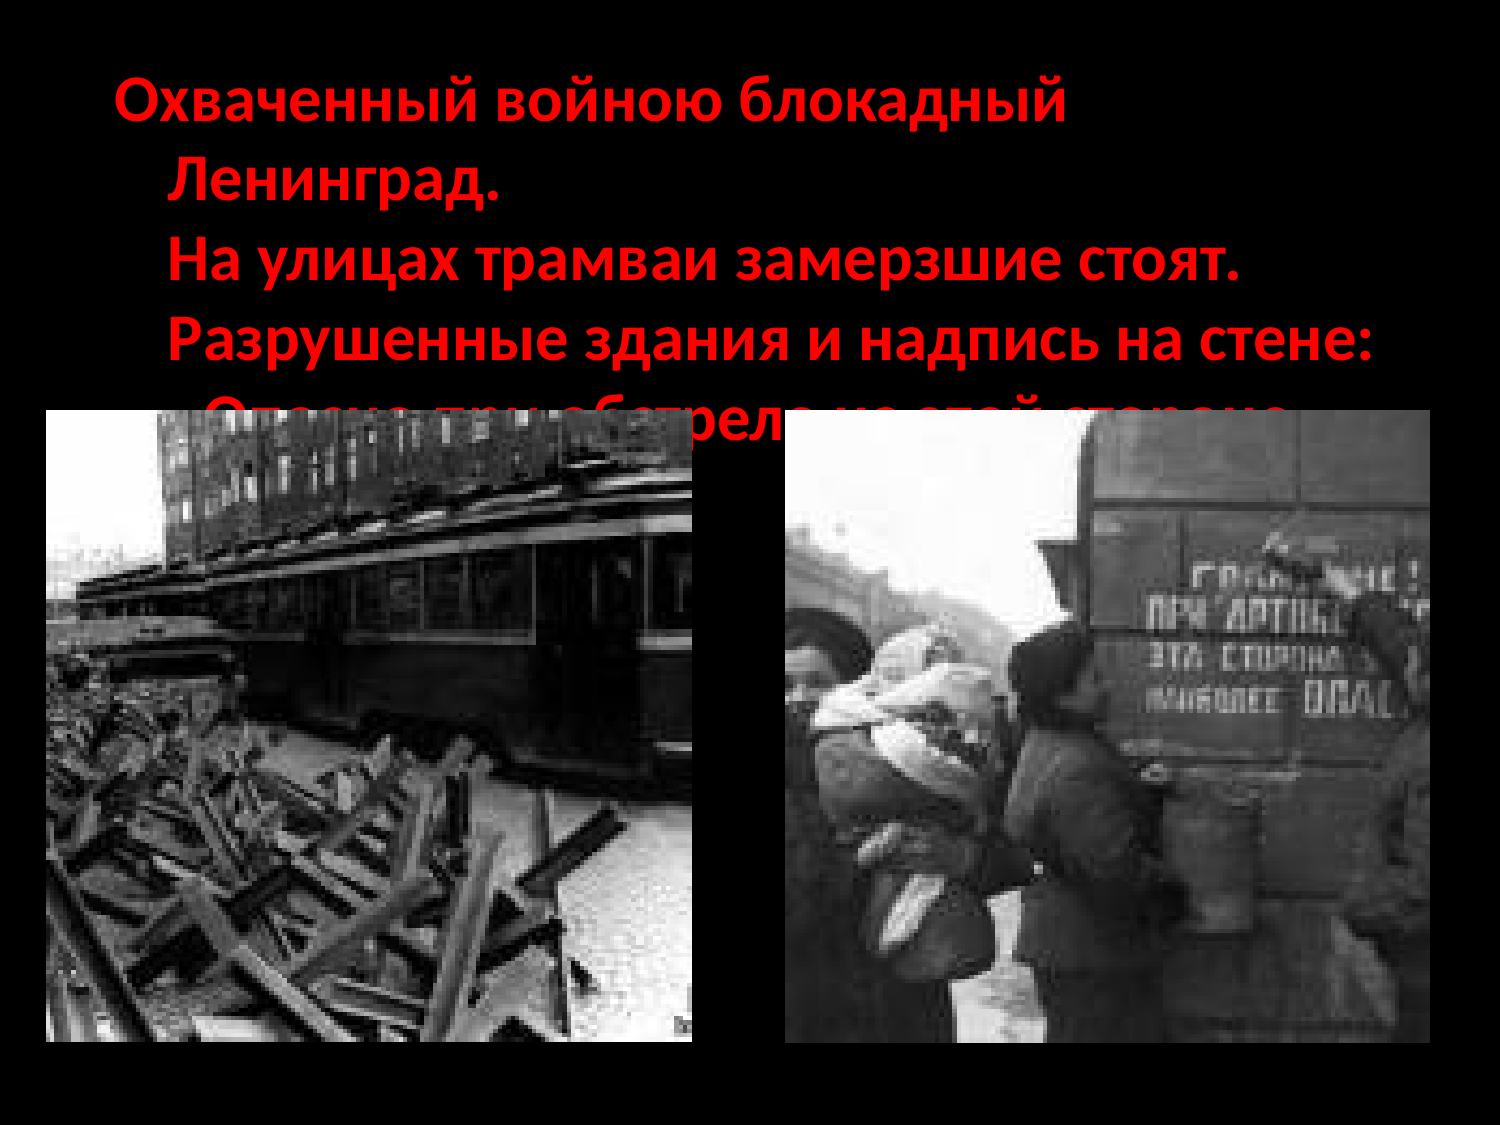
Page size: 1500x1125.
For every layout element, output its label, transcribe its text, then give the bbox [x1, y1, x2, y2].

title Охваченный войною блокадный Ленинград. На улицах трамваи замерзшие стоят. Разрушенные здания и надпись на стене: «Опасно при обстреле на этой стороне». [82, 46, 1432, 317]
picture [784, 409, 1430, 1044]
picture [46, 409, 692, 1043]
